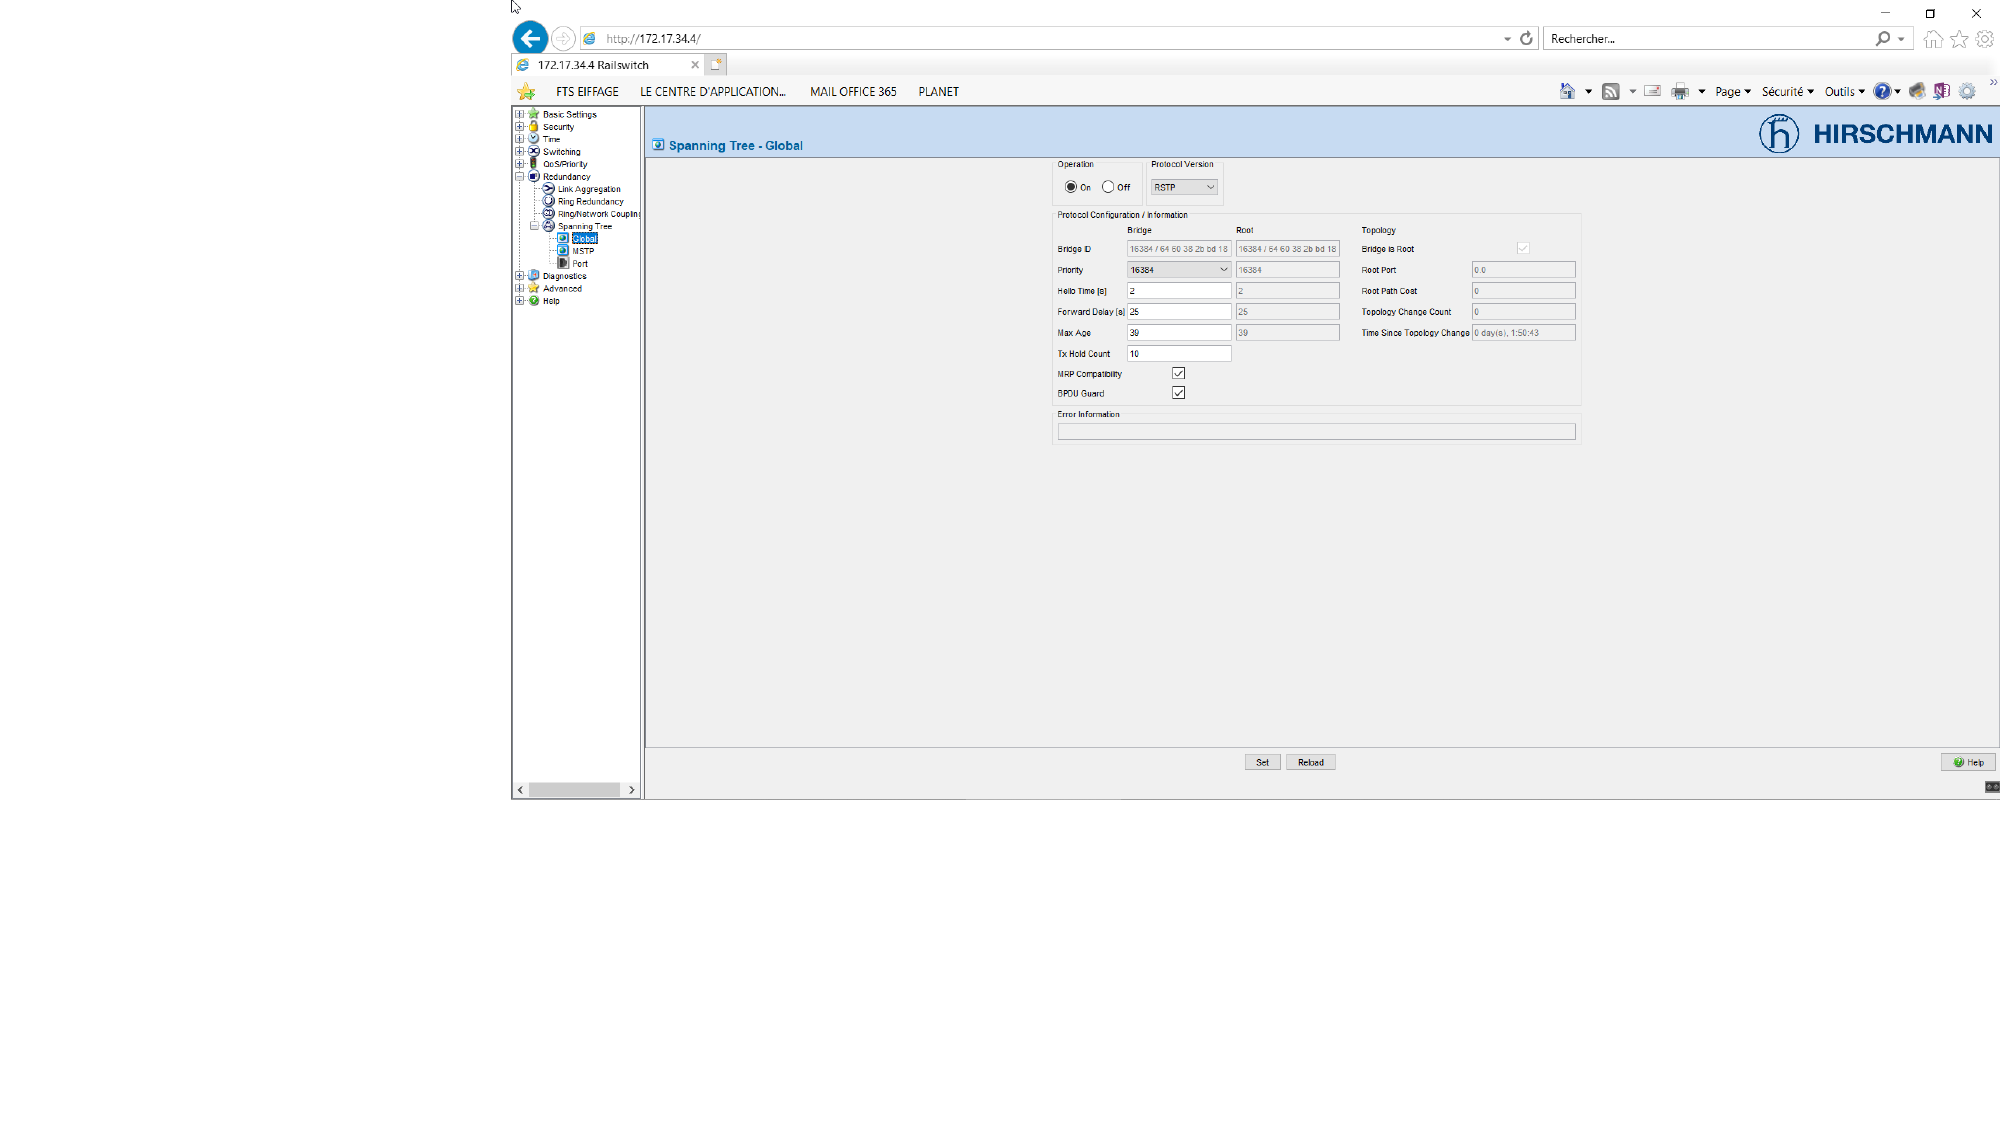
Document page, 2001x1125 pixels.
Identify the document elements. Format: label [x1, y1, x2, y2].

picture [511, 0, 2000, 800]
